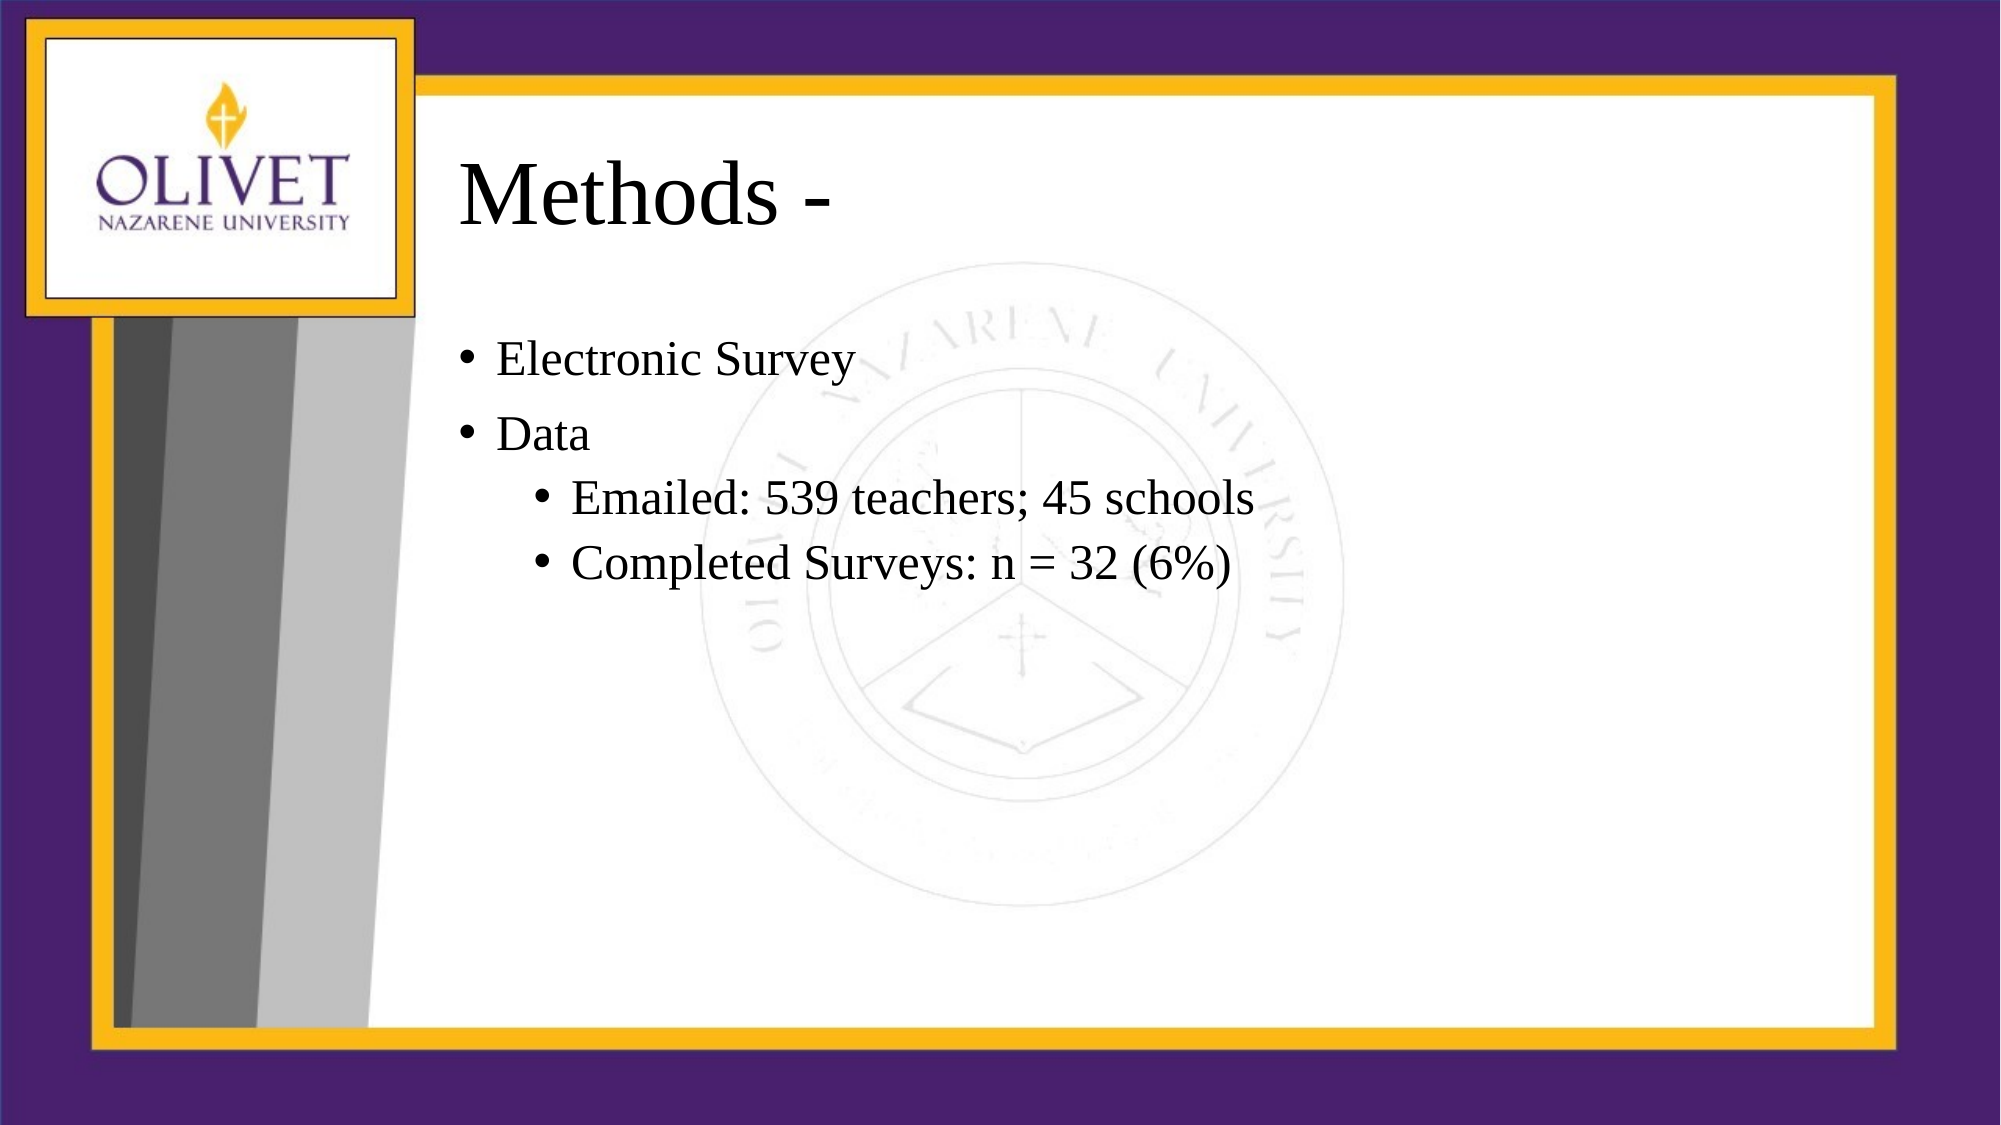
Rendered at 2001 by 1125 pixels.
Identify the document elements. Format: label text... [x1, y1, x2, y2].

title Methods - [443, 111, 1838, 278]
picture [0, 0, 2001, 1125]
list Electronic Survey Data Emailed: 539 teachers; 45 schools Completed Surveys: n = 32 (6%) [443, 324, 1863, 1014]
